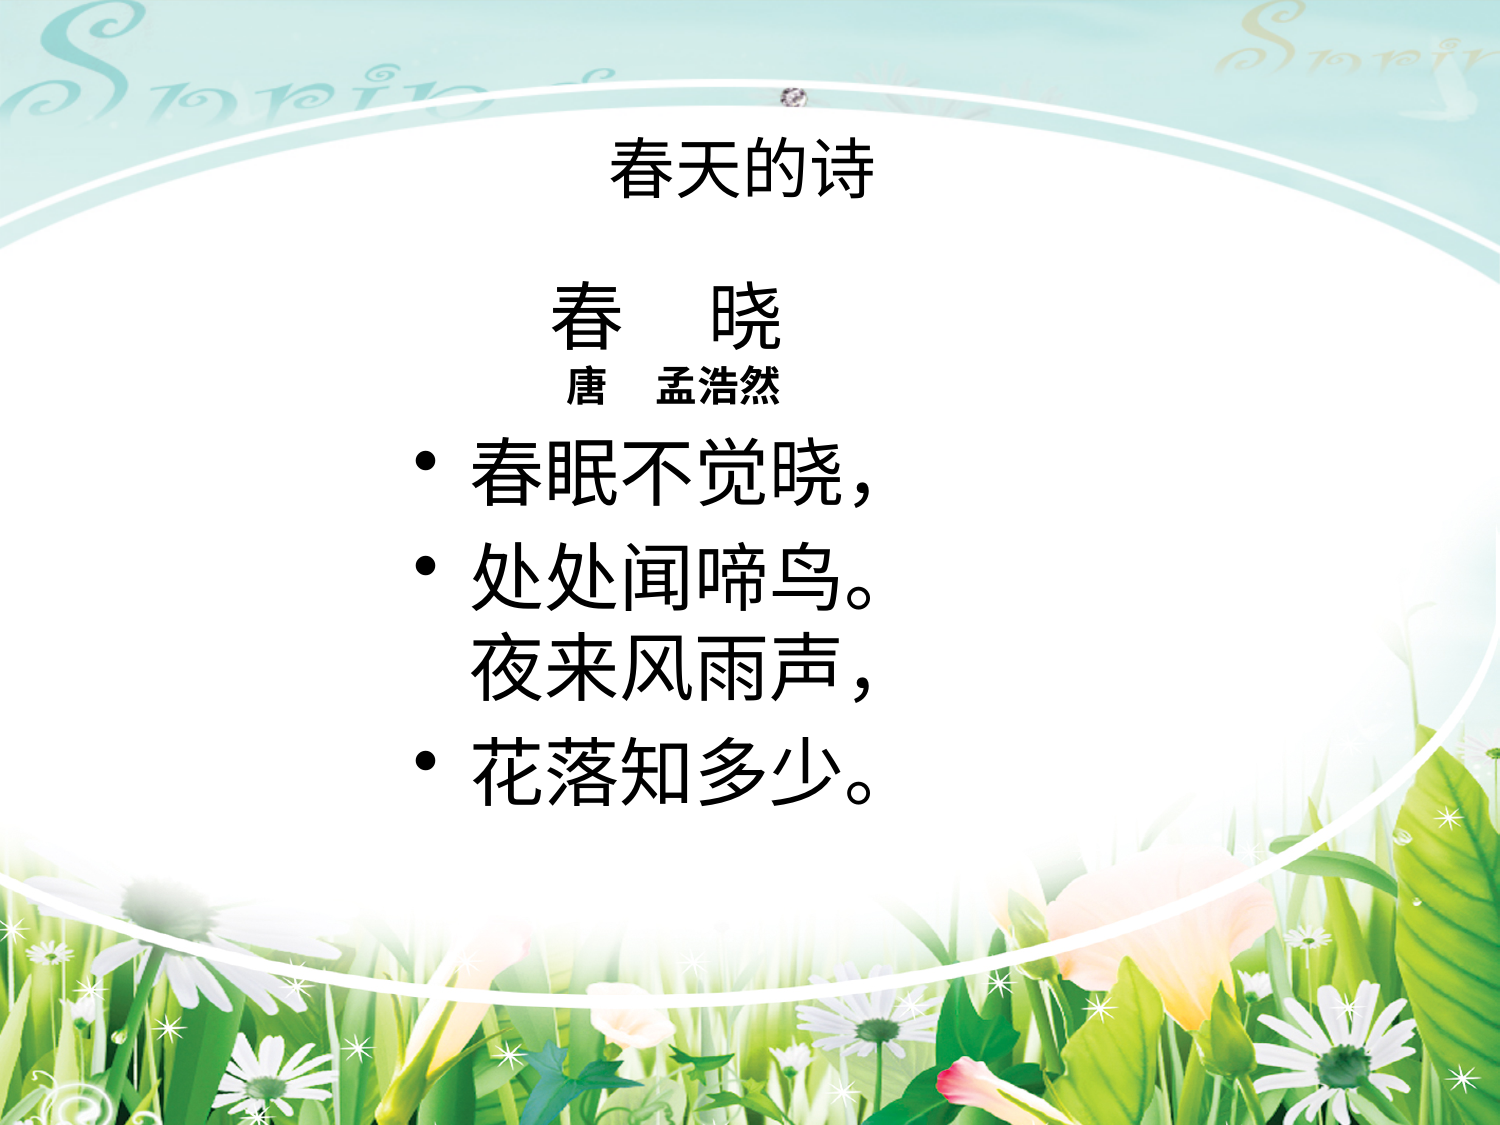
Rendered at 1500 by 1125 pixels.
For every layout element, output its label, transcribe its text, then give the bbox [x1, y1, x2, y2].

list 春 晓 唐 孟浩然 春眠不觉晓， 处处闻啼鸟。 夜来风雨声， 花落知多少。 [74, 262, 1259, 977]
title 春天的诗 [74, 101, 1426, 234]
picture [0, 0, 1500, 1125]
